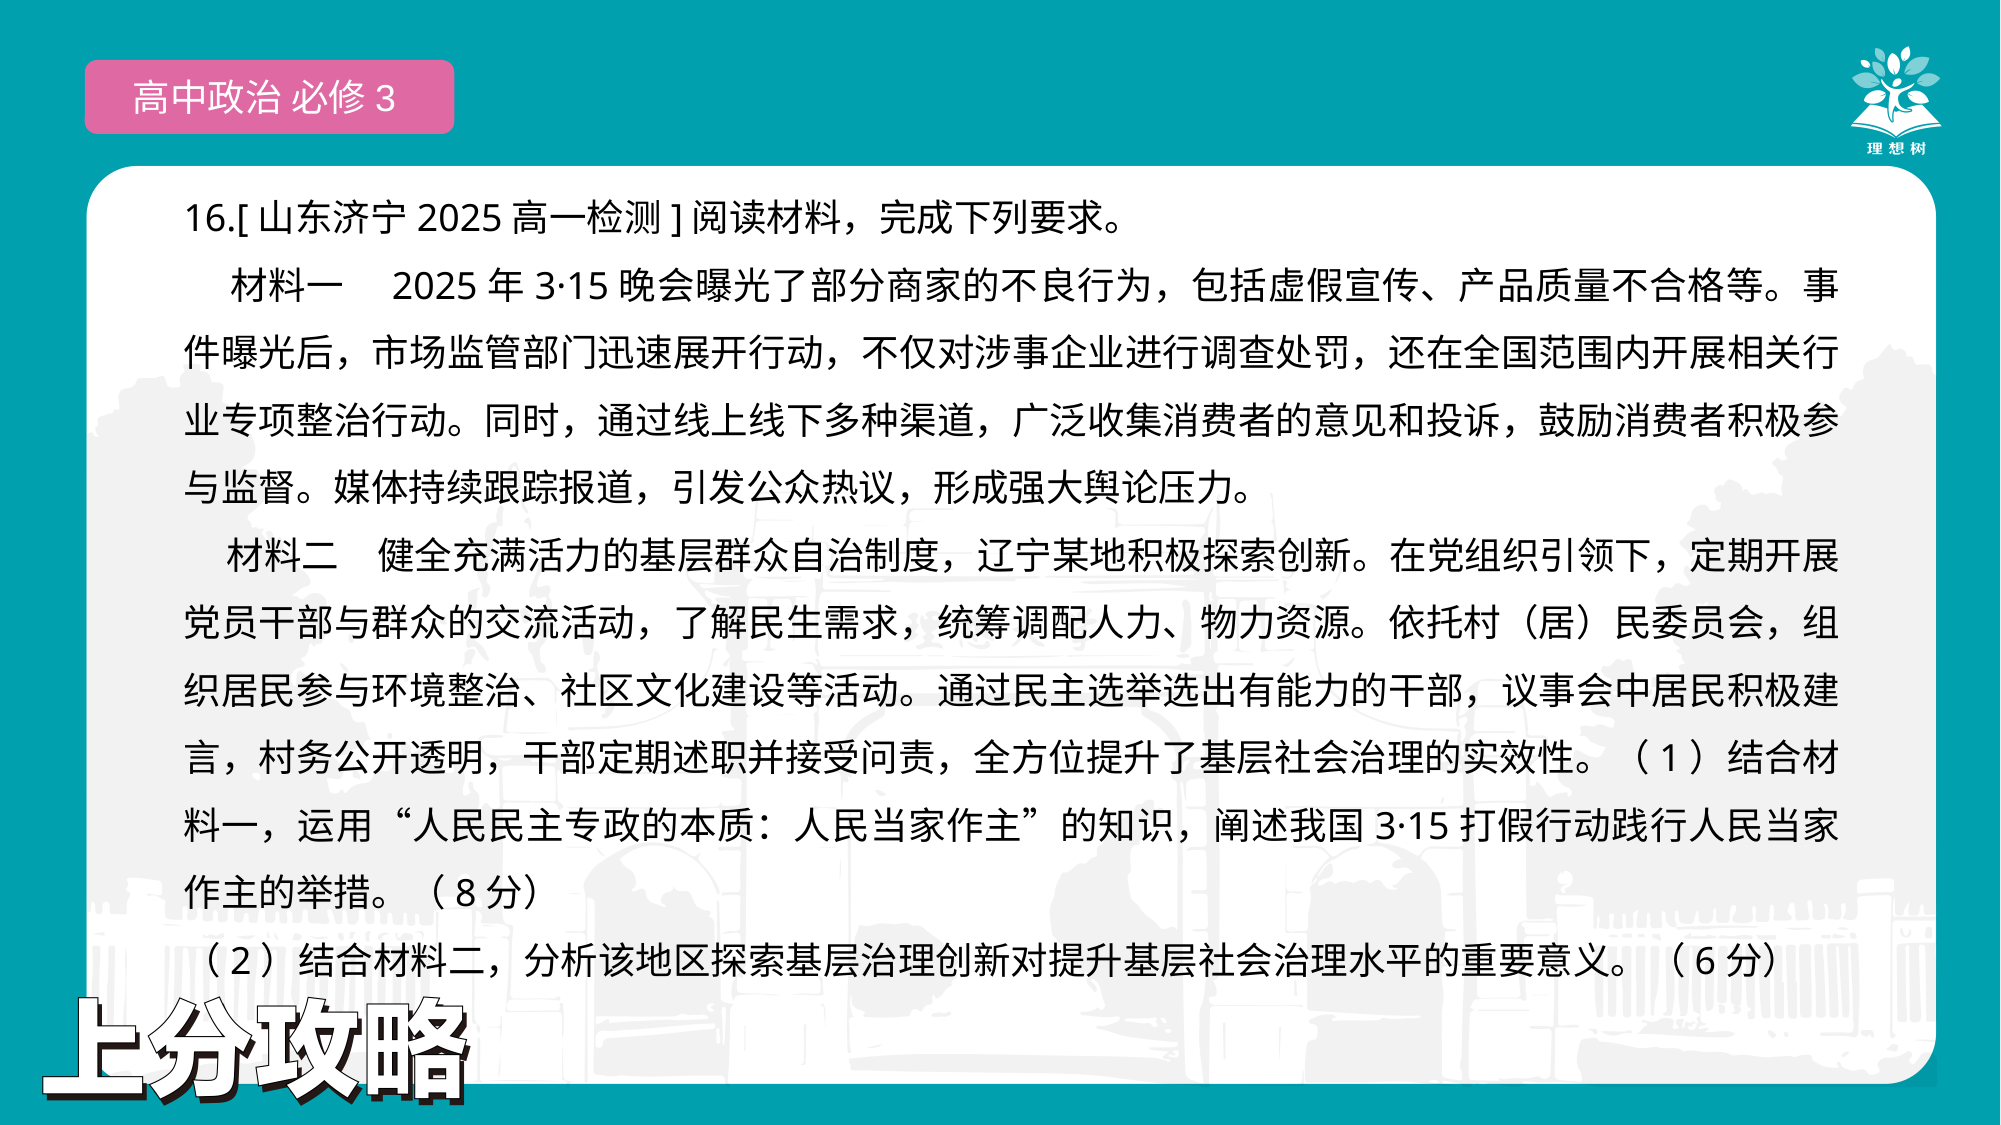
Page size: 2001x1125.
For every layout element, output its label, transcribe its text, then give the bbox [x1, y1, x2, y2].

picture [0, 0, 2001, 1125]
text_box 高中政治 必修3 [83, 58, 456, 135]
text_box 16.[山东济宁2025高一检测]阅读材料，完成下列要求。 材料一 2025年3·15晚会曝光了部分商家的不良行为，包括虚假宣传、产品质量不合格等。事件曝光后，市场监管部门迅速展开行动，不仅对涉事企业进行调查处罚，还在全国范围内开展相关行业专项整治行动。同时，通过线上线下多种渠道，广泛收集消费者的意见和投诉，鼓励消费者积极参与监督。媒体持续跟踪报道，引发公众热议，形成强大舆论压力。 材料二 健全充满活力的基层群众自治制度，辽宁某地积极探索创新。在党组织引领下，定期开展党员干部与群众的交流活动，了解民生需求，统筹调配人力、物力资源。依托村（居）民委员会，组织居民参与环境整治、社区文化建设等活动。通过民主选举选出有能力的干部，议事会中居民积极建言，村务公开透明，干部定期述职并接受问责，全方位提升了基层社会治理的实效性。（1）结合材料一，运用“人民民主专政的本质：人民当家作主”的知识，阐述我国3·15打假行动践行人民当家作主的举措。（8分） （2）结合材料二，分析该地区探索基层治理创新对提升基层社会治理水平的重要意义。（6分） [168, 164, 1855, 773]
